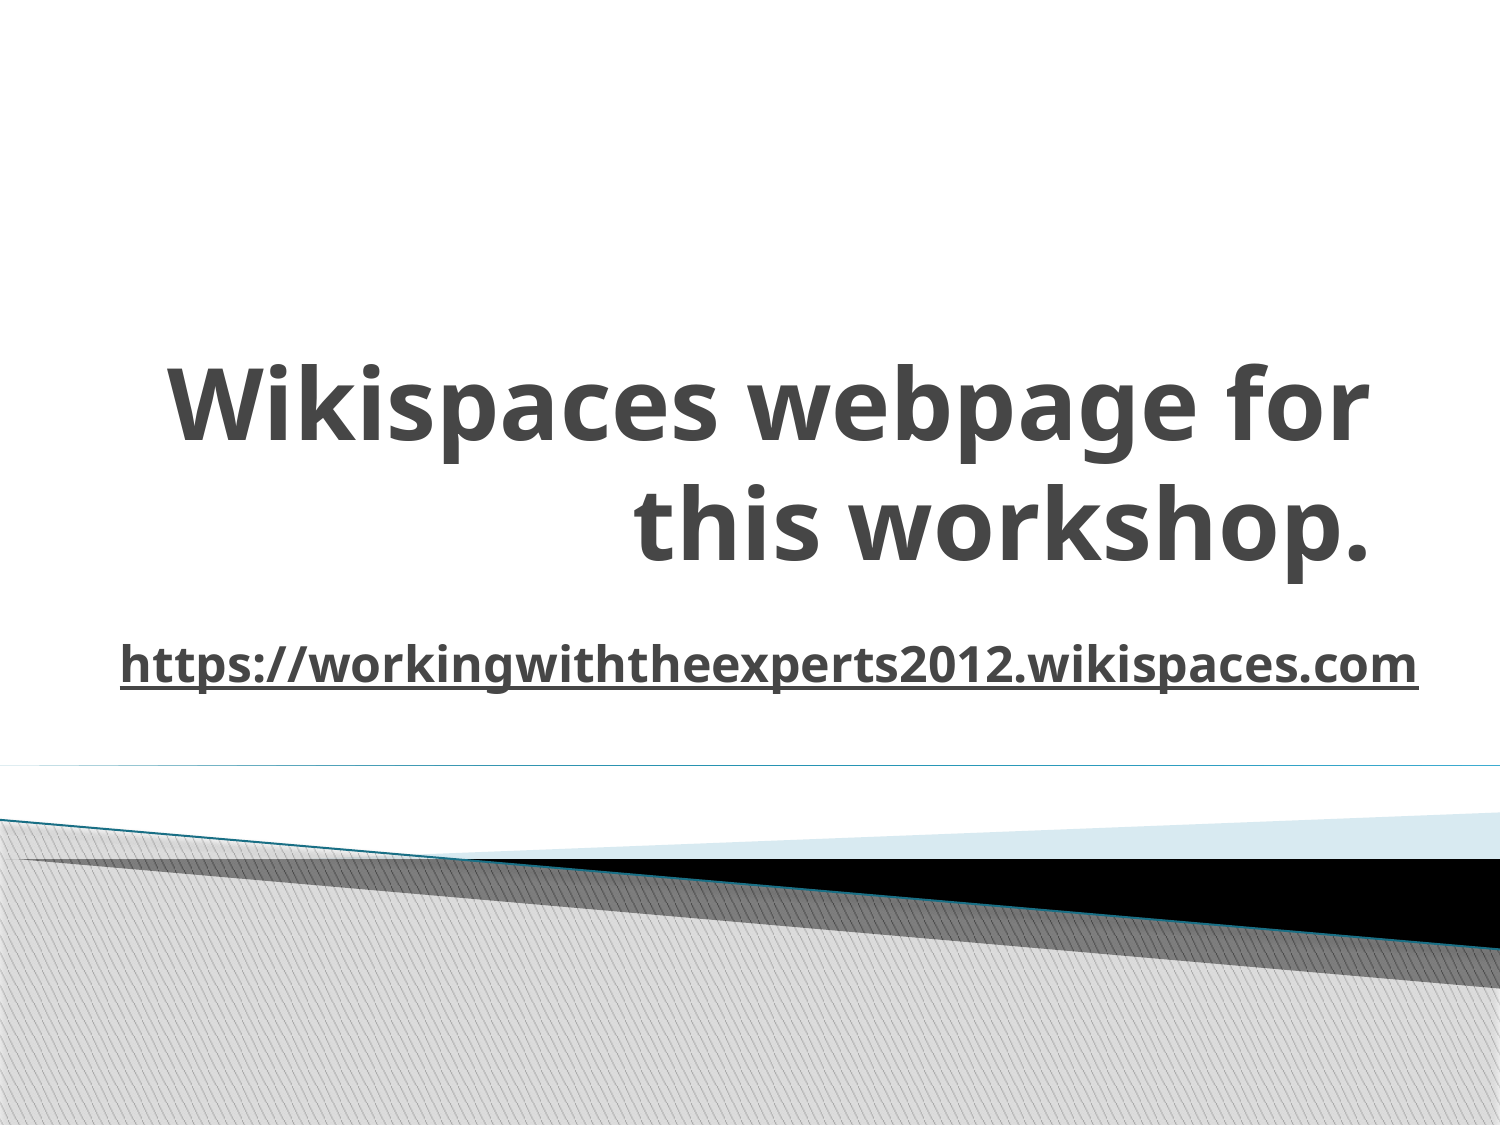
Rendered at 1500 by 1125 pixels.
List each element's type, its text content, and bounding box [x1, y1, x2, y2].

subtitle https://workingwiththeexperts2012.wikispaces.com [87, 624, 1450, 788]
picture [5, 859, 1500, 989]
title Wikispaces webpage for this workshop. [112, 287, 1388, 588]
